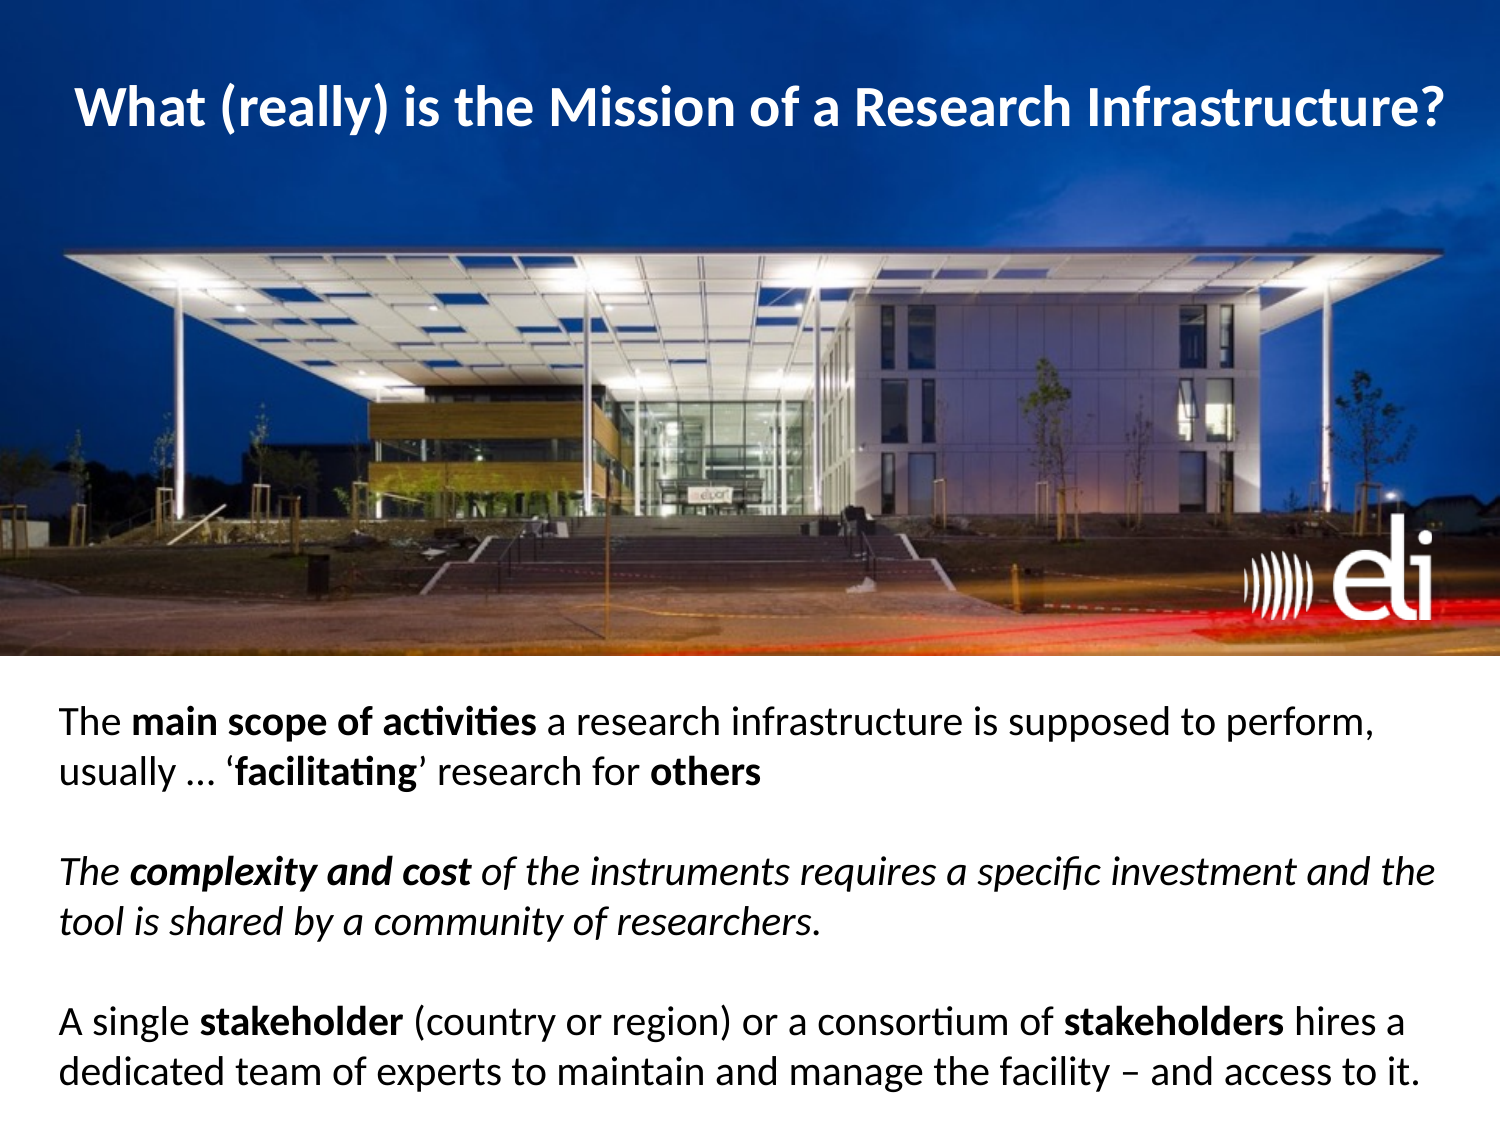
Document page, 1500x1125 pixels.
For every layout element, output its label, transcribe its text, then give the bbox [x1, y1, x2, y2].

text_box The main scope of activities a research infrastructure is supposed to perform, usually … ‘facilitating’ research for others The complexity and cost of the instruments requires a specific investment and the tool is shared by a community of researchers. A single stakeholder (country or region) or a consortium of stakeholders hires a dedicated team of experts to maintain and manage the facility – and access to it. [43, 685, 1462, 1101]
picture [0, 0, 1500, 656]
